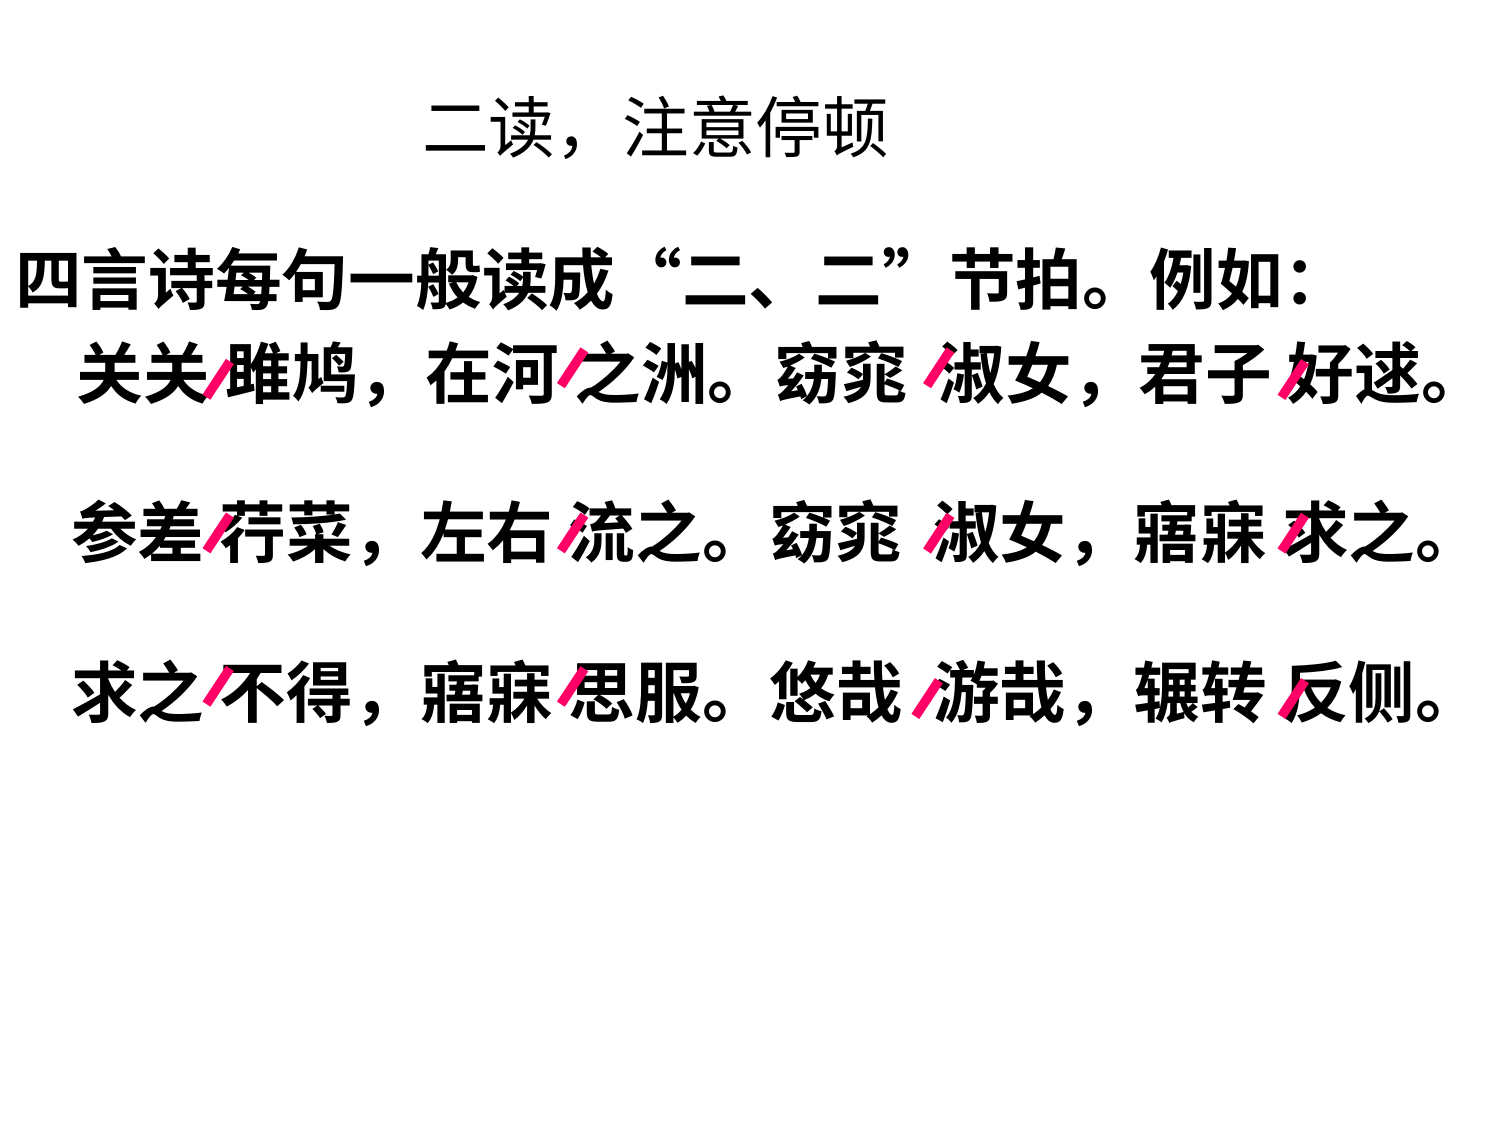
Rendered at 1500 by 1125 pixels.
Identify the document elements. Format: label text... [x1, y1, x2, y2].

text_box 二读，注意停顿 [407, 78, 1164, 173]
list 四言诗每句一般读成“二、二”节拍。例如： 关关 雎鸠，在河 之洲。窈窕 淑女，君子 好逑。 参差 荇菜，左右 流之。窈窕 淑女，寤寐 求之。 求之 不得，寤寐 思服。悠哉 游哉，辗转 反侧。 [0, 136, 1500, 1036]
